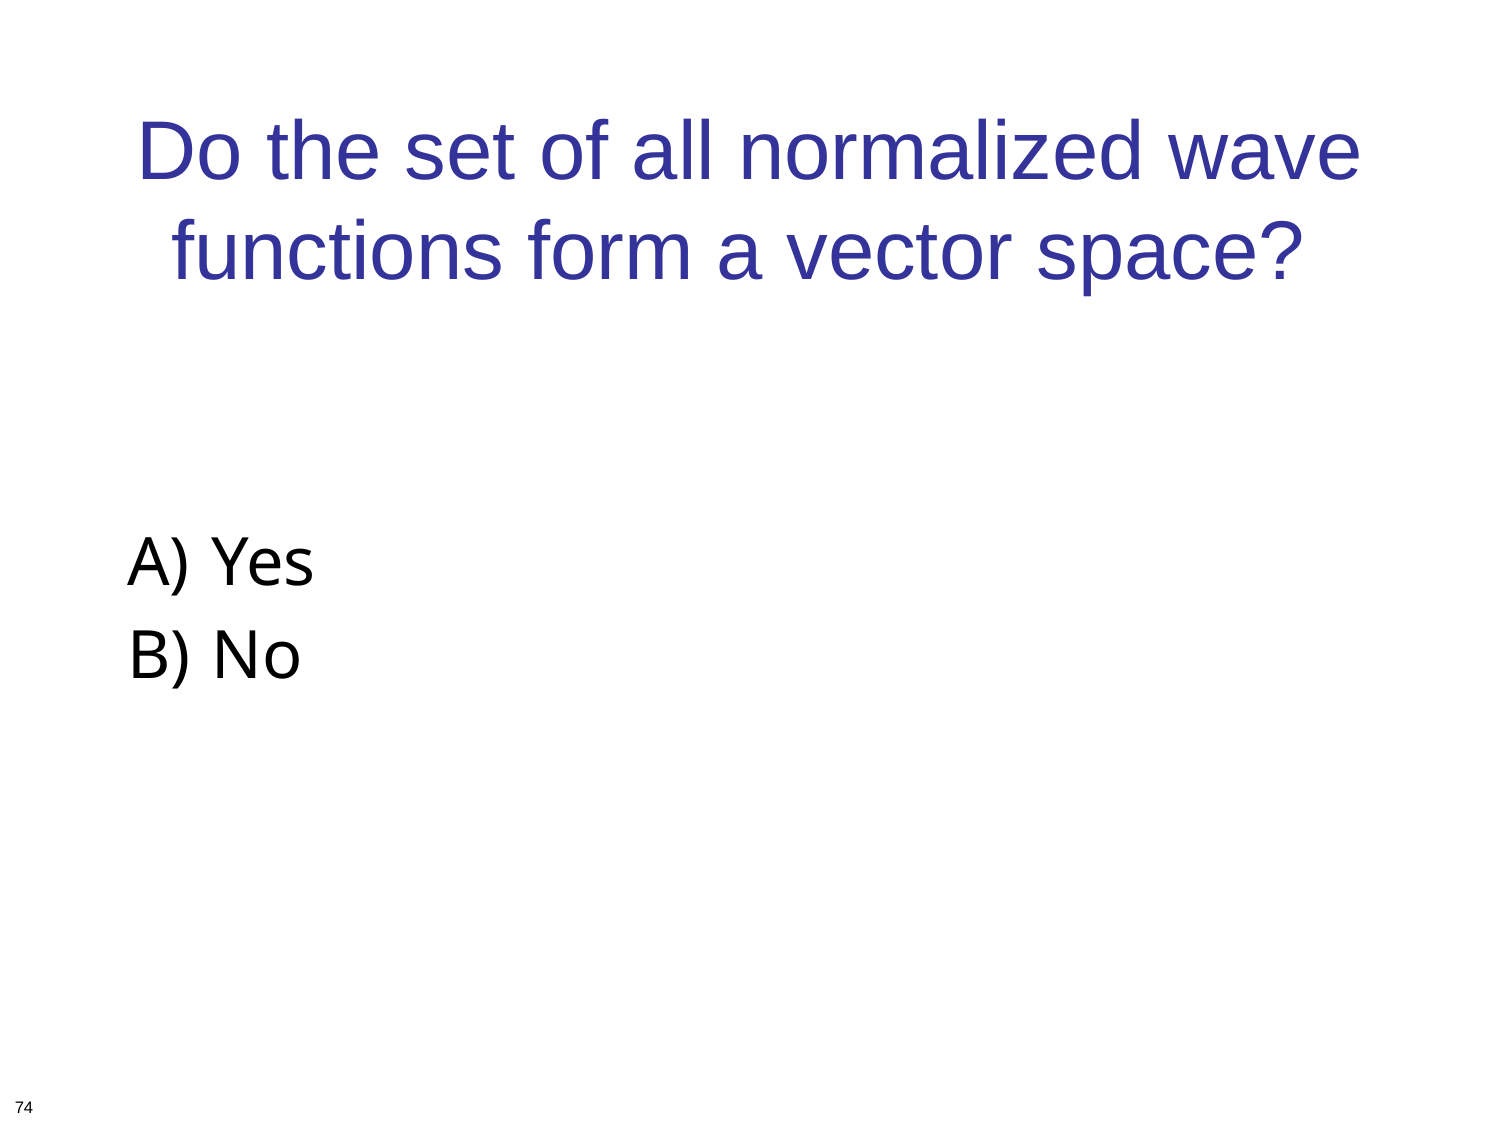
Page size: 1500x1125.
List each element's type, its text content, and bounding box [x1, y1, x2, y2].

list Yes No [112, 511, 1388, 1091]
text_box 74 [0, 1089, 50, 1125]
title Do the set of all normalized wave functions form a vector space? [112, 72, 1388, 321]
